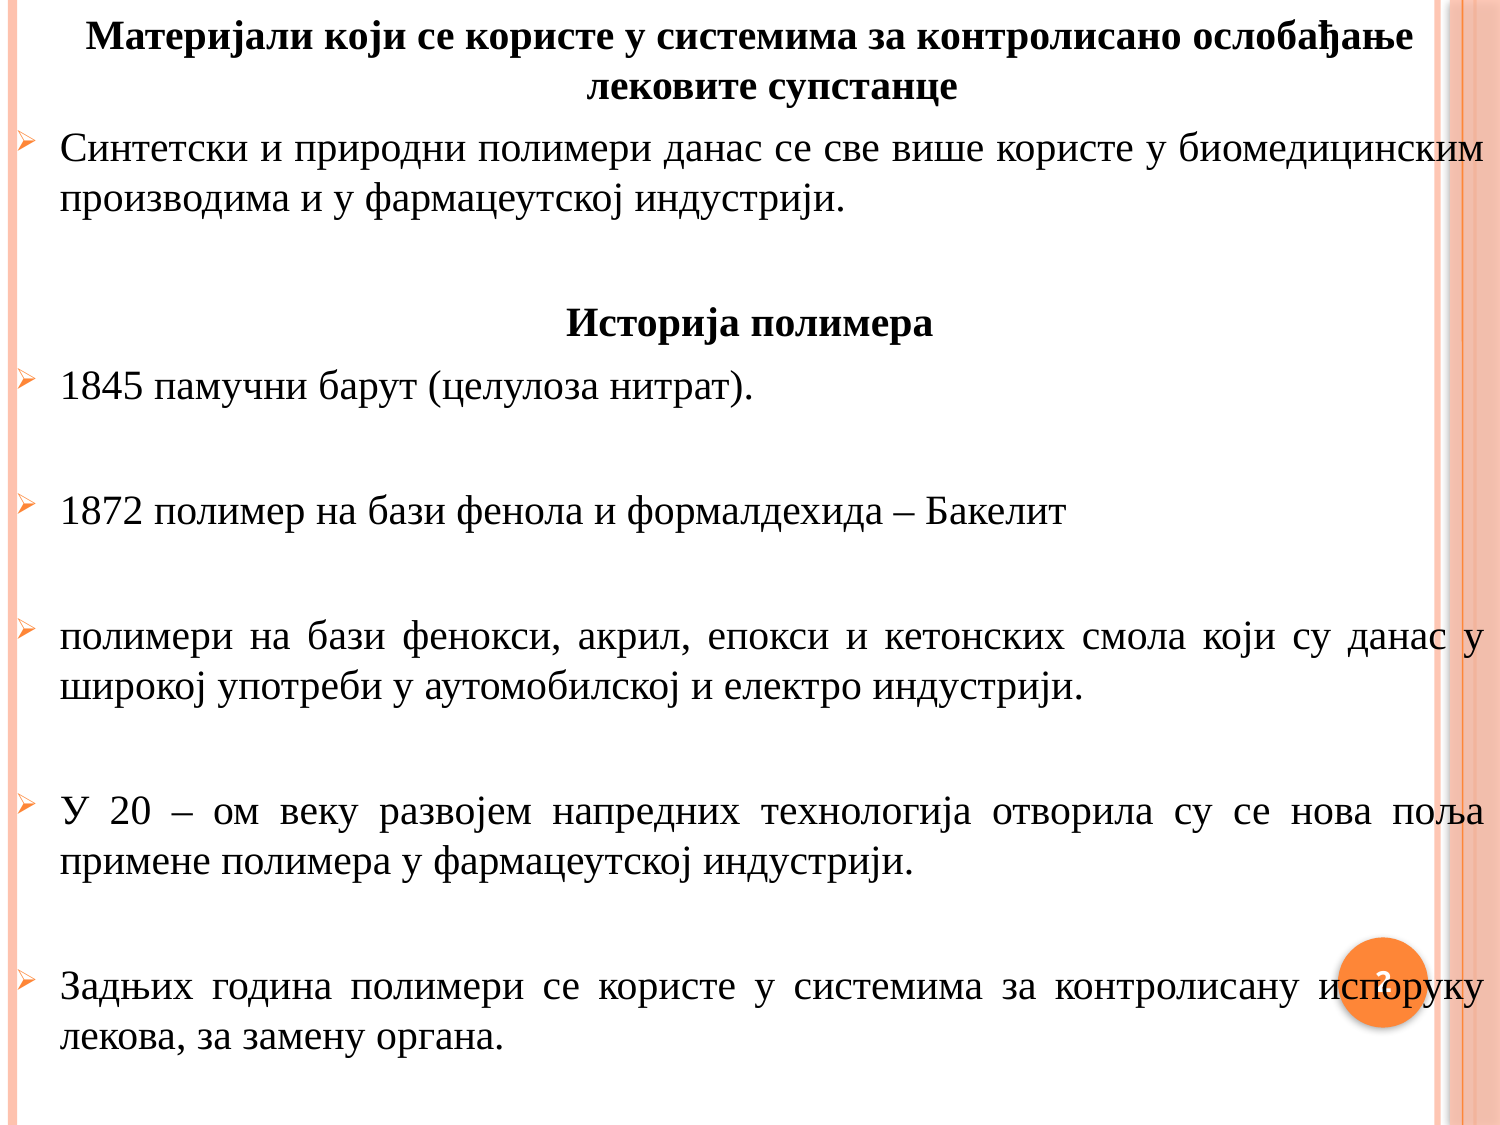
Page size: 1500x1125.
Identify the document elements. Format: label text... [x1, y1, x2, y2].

list Материјали који се користе у системима за контролисано ослобађање лековите супстанце Синтетски и природни полимери данас се све више користе у биомедицинским производима и у фармацеутској индустрији. Историја полимера 1845 памучни барут (целулоза нитрат). 1872 полимер на бази фенола и формалдехида – Бакелит полимери на бази фенокси, акрил, епокси и кетонских смола који су данас у широкој употреби у аутомобилској и електро индустрији. У 20 – ом веку развојем напредних технологија отворила су се нова поља примене полимера у фармацеутској индустрији. Задњих година полимери се користе у системима за контролисану испоруку лекова, за замену органа. [0, 0, 1500, 1125]
